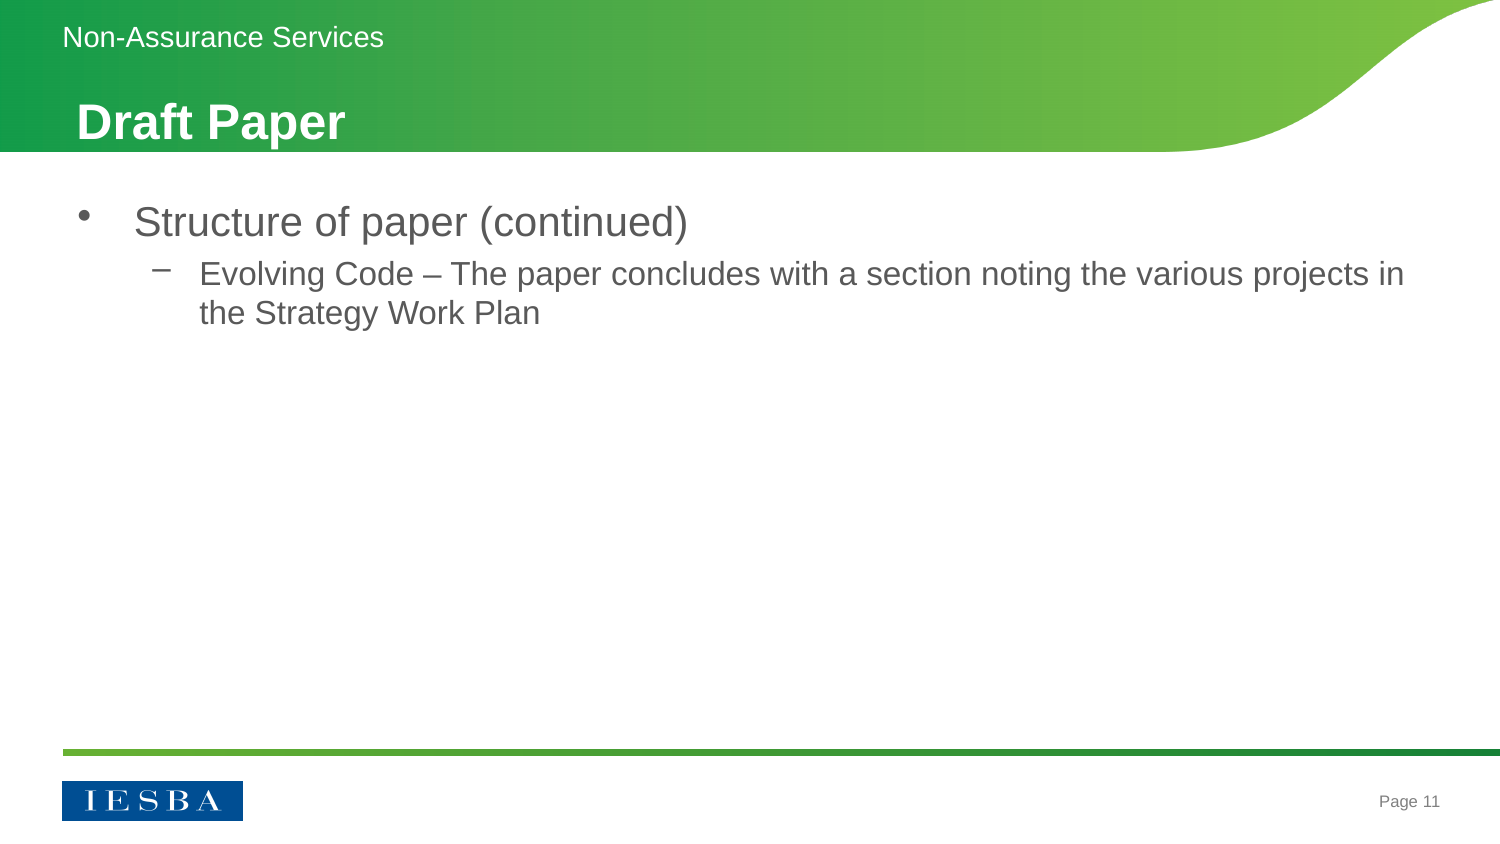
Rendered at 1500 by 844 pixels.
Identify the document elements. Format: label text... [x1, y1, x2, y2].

title Draft Paper [62, 56, 1300, 122]
picture [0, 0, 1497, 152]
subtitle Non-Assurance Services [62, 18, 500, 47]
list Structure of paper (continued) Evolving Code – The paper concludes with a section noting the various projects in the Strategy Work Plan [62, 187, 1450, 694]
picture [62, 781, 243, 821]
